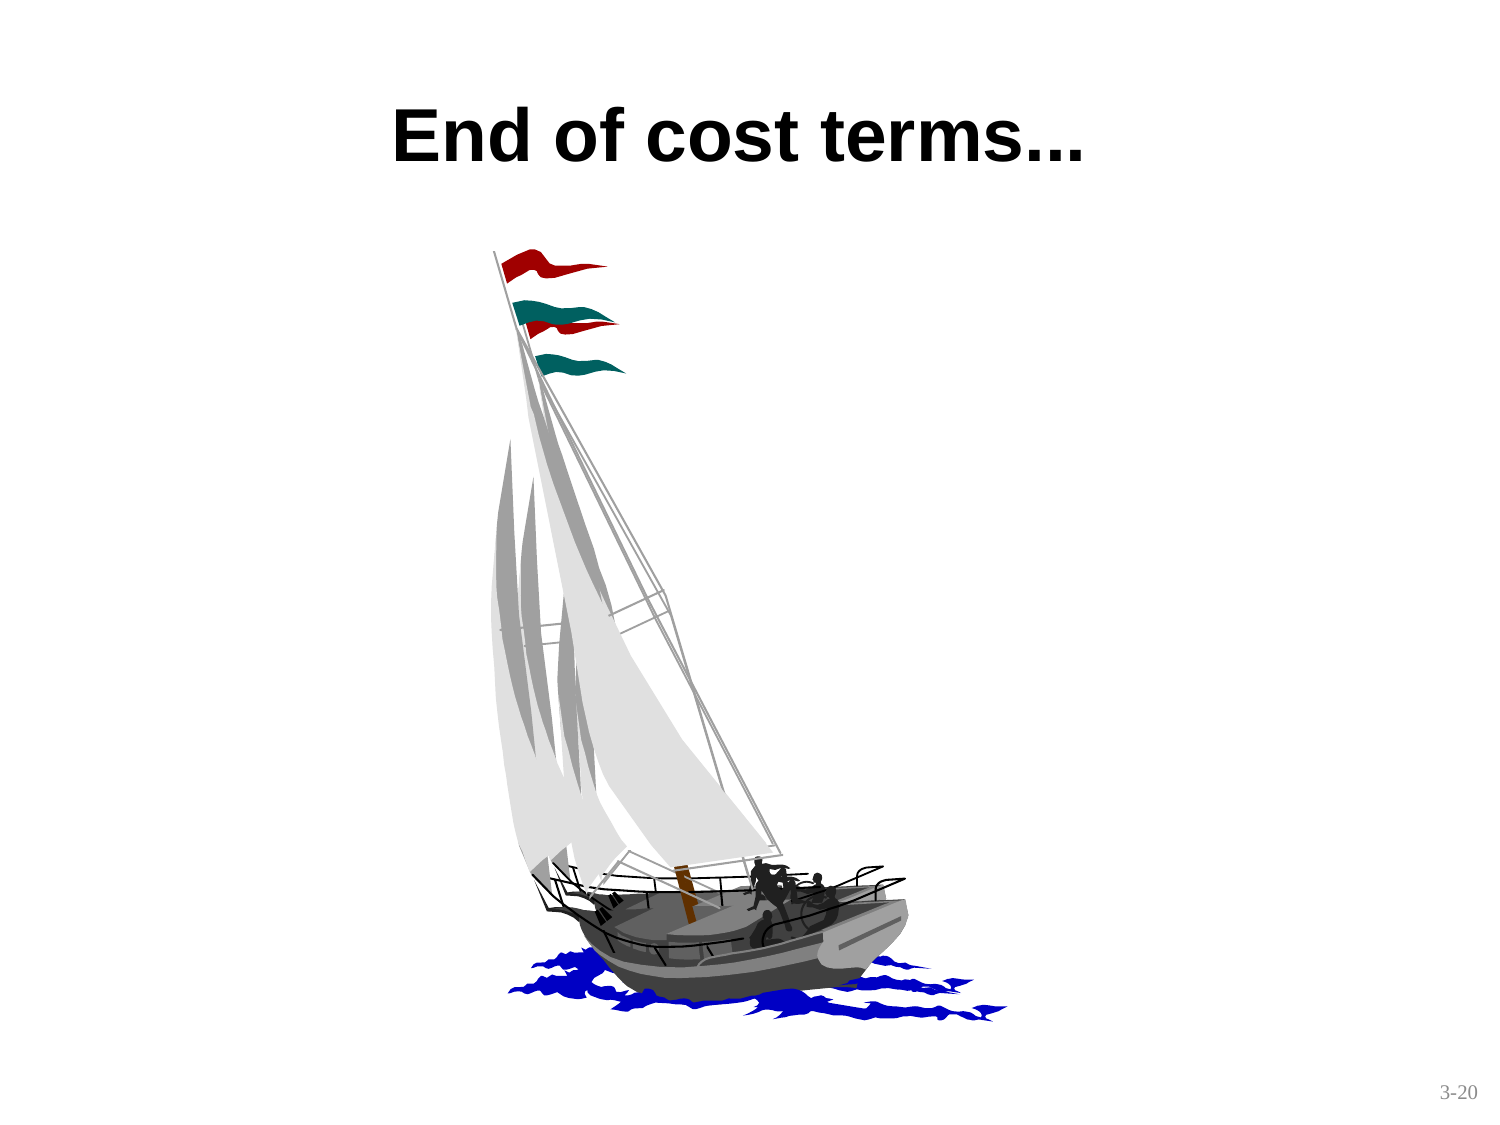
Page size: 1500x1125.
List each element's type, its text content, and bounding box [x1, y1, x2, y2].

slide_number 3-20 [1417, 1068, 1494, 1114]
picture [490, 249, 1009, 1023]
title End of cost terms... [66, 37, 1413, 226]
